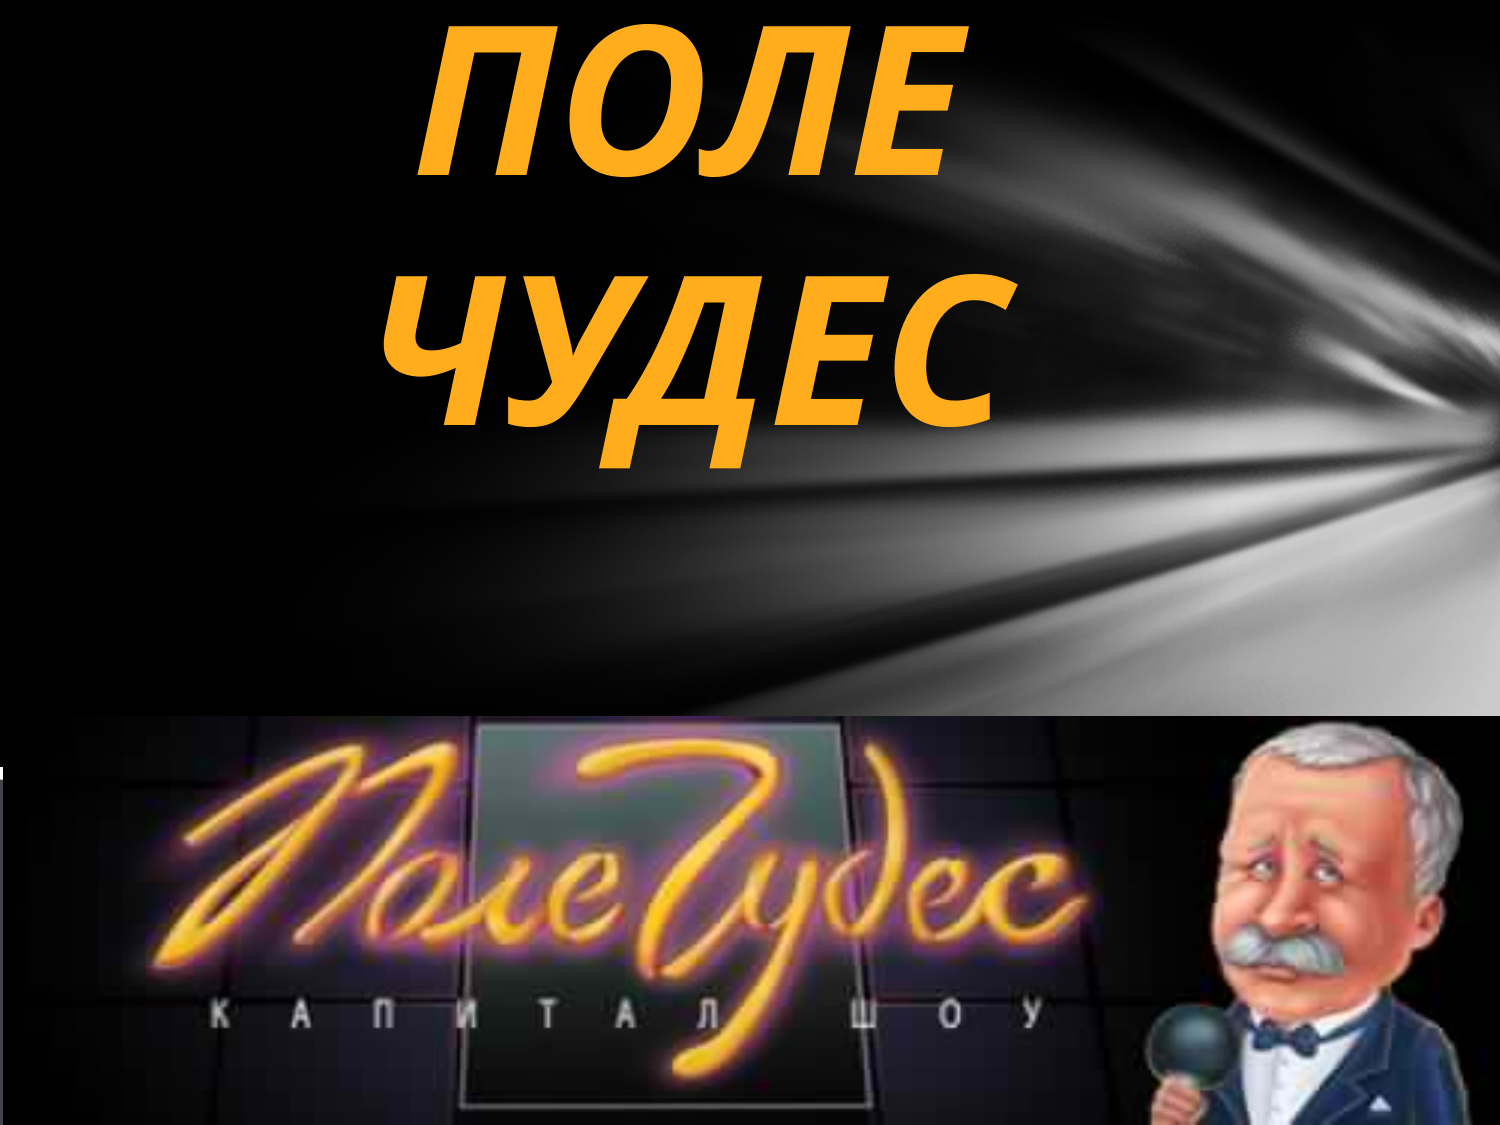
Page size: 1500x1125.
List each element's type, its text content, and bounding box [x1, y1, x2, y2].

title ПОЛЕ ЧУДЕС [57, 74, 1319, 476]
picture [3, 715, 1500, 1125]
